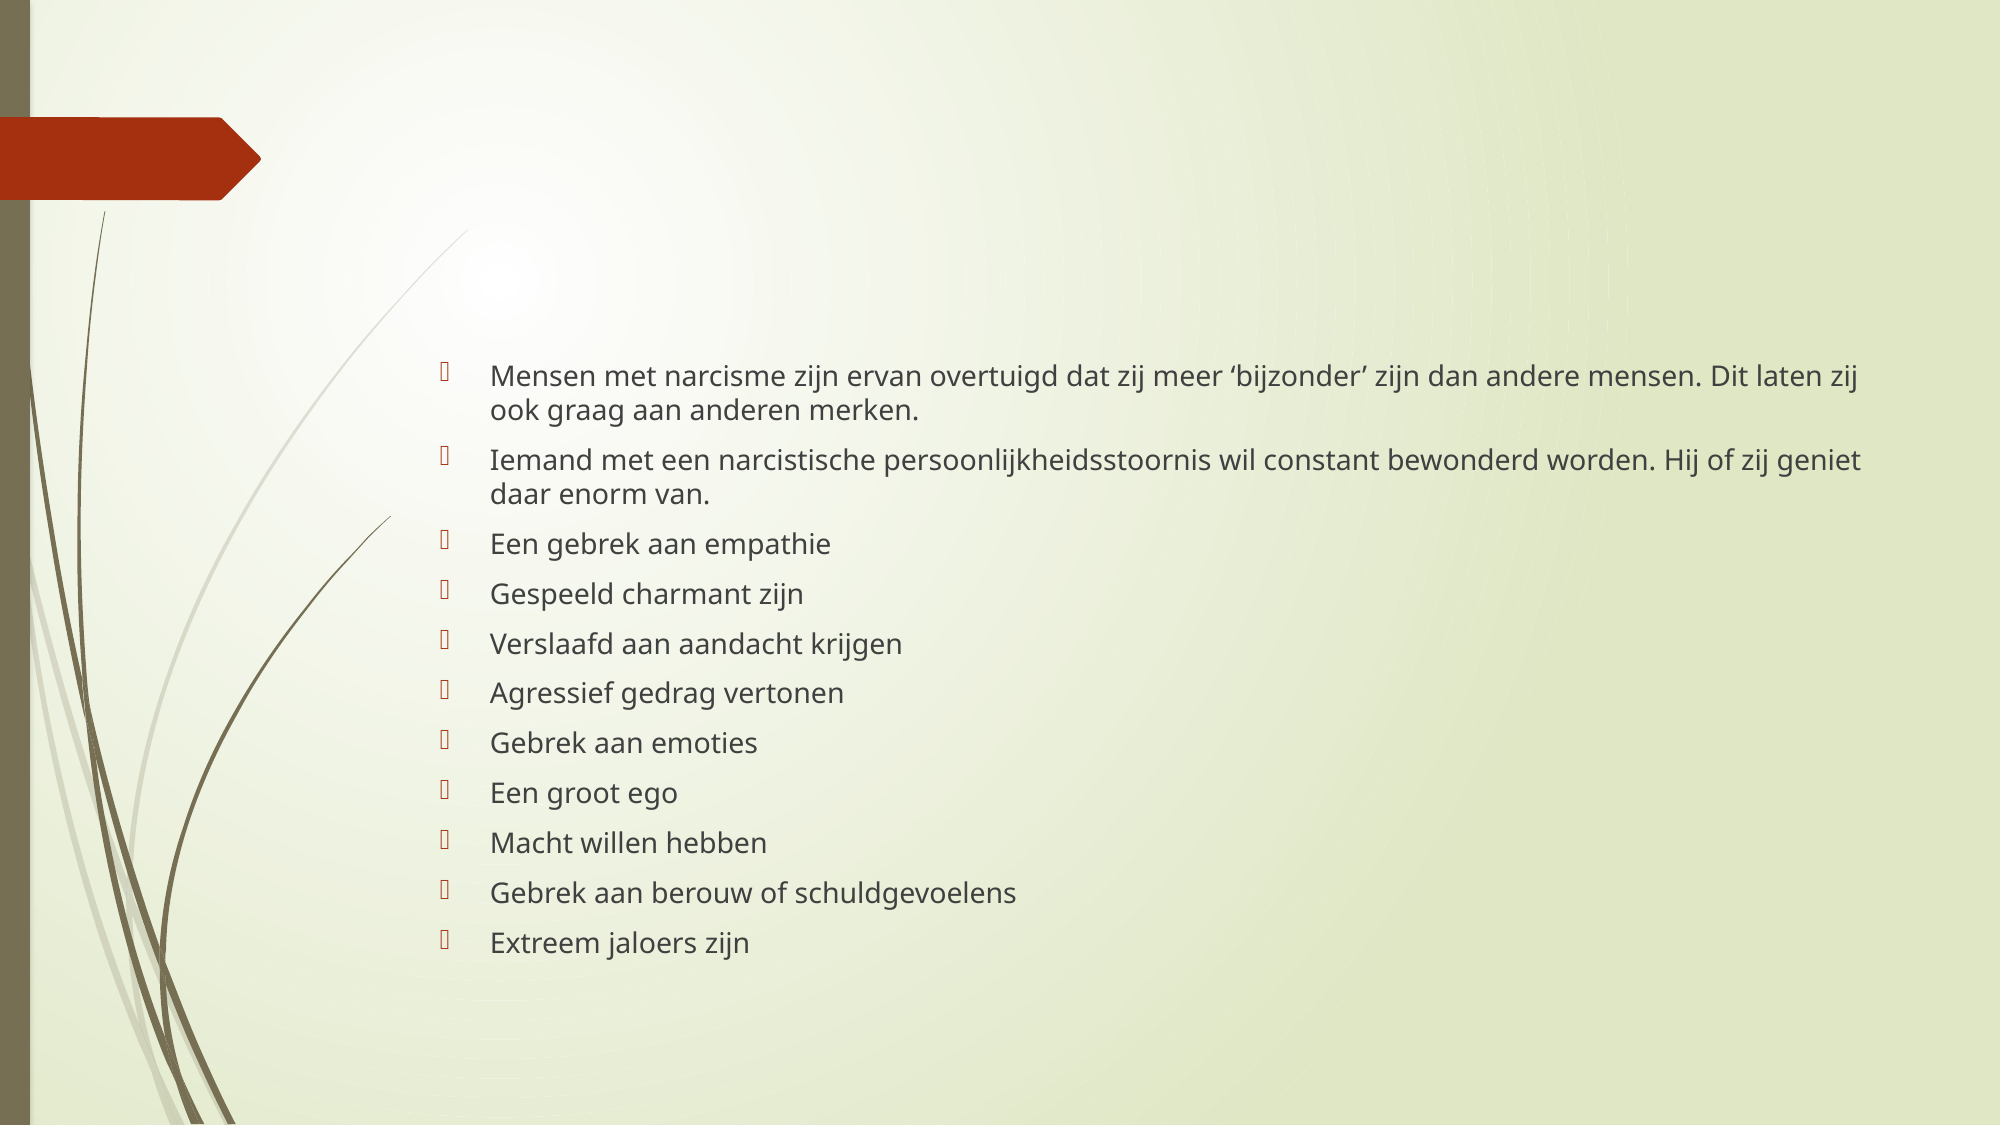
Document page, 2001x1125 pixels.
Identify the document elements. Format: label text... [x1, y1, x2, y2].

list Mensen met narcisme zijn ervan overtuigd dat zij meer ‘bijzonder’ zijn dan andere mensen. Dit laten zij ook graag aan anderen merken. Iemand met een narcistische persoonlijkheidsstoornis wil constant bewonderd worden. Hij of zij geniet daar enorm van. Een gebrek aan empathie Gespeeld charmant zijn Verslaafd aan aandacht krijgen Agressief gedrag vertonen Gebrek aan emoties Een groot ego Macht willen hebben Gebrek aan berouw of schuldgevoelens Extreem jaloers zijn [424, 350, 1888, 970]
